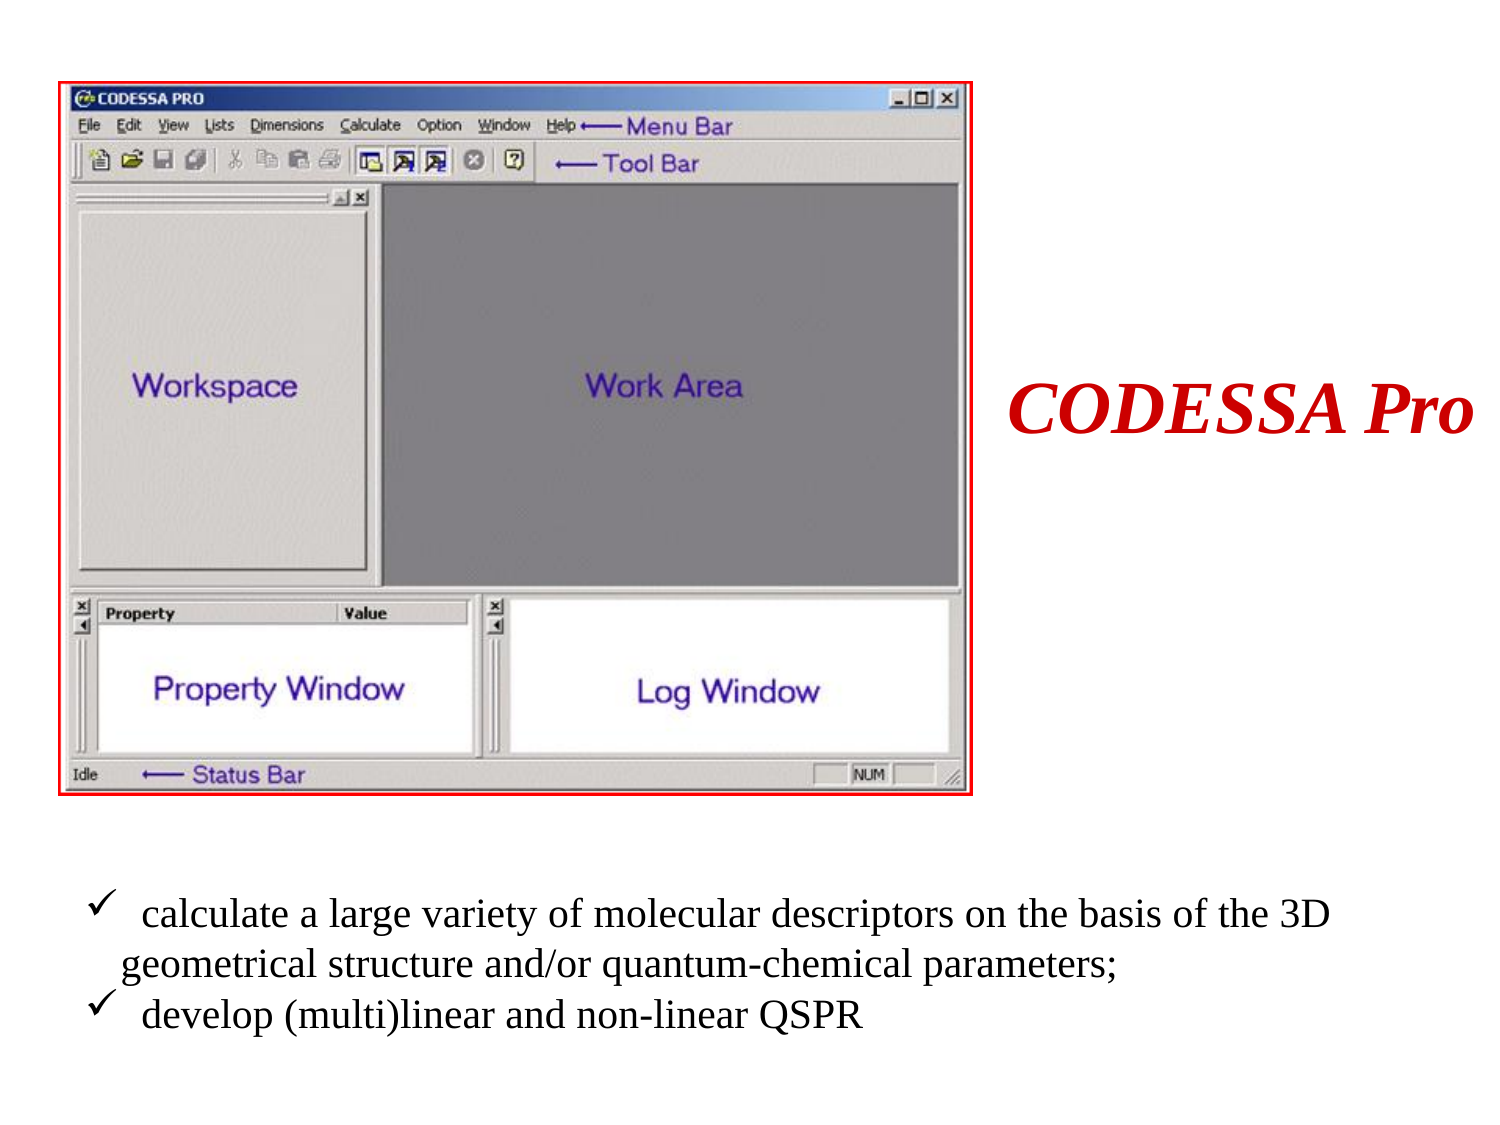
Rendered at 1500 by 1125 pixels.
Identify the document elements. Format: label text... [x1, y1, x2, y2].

text_box CODESSA Pro [978, 351, 1500, 439]
picture [58, 81, 973, 797]
text_box calculate a large variety of molecular descriptors on the basis of the 3D geometrical structure and/or quantum-chemical parameters; develop (multi)linear and non-linear QSPR [70, 878, 1442, 1044]
